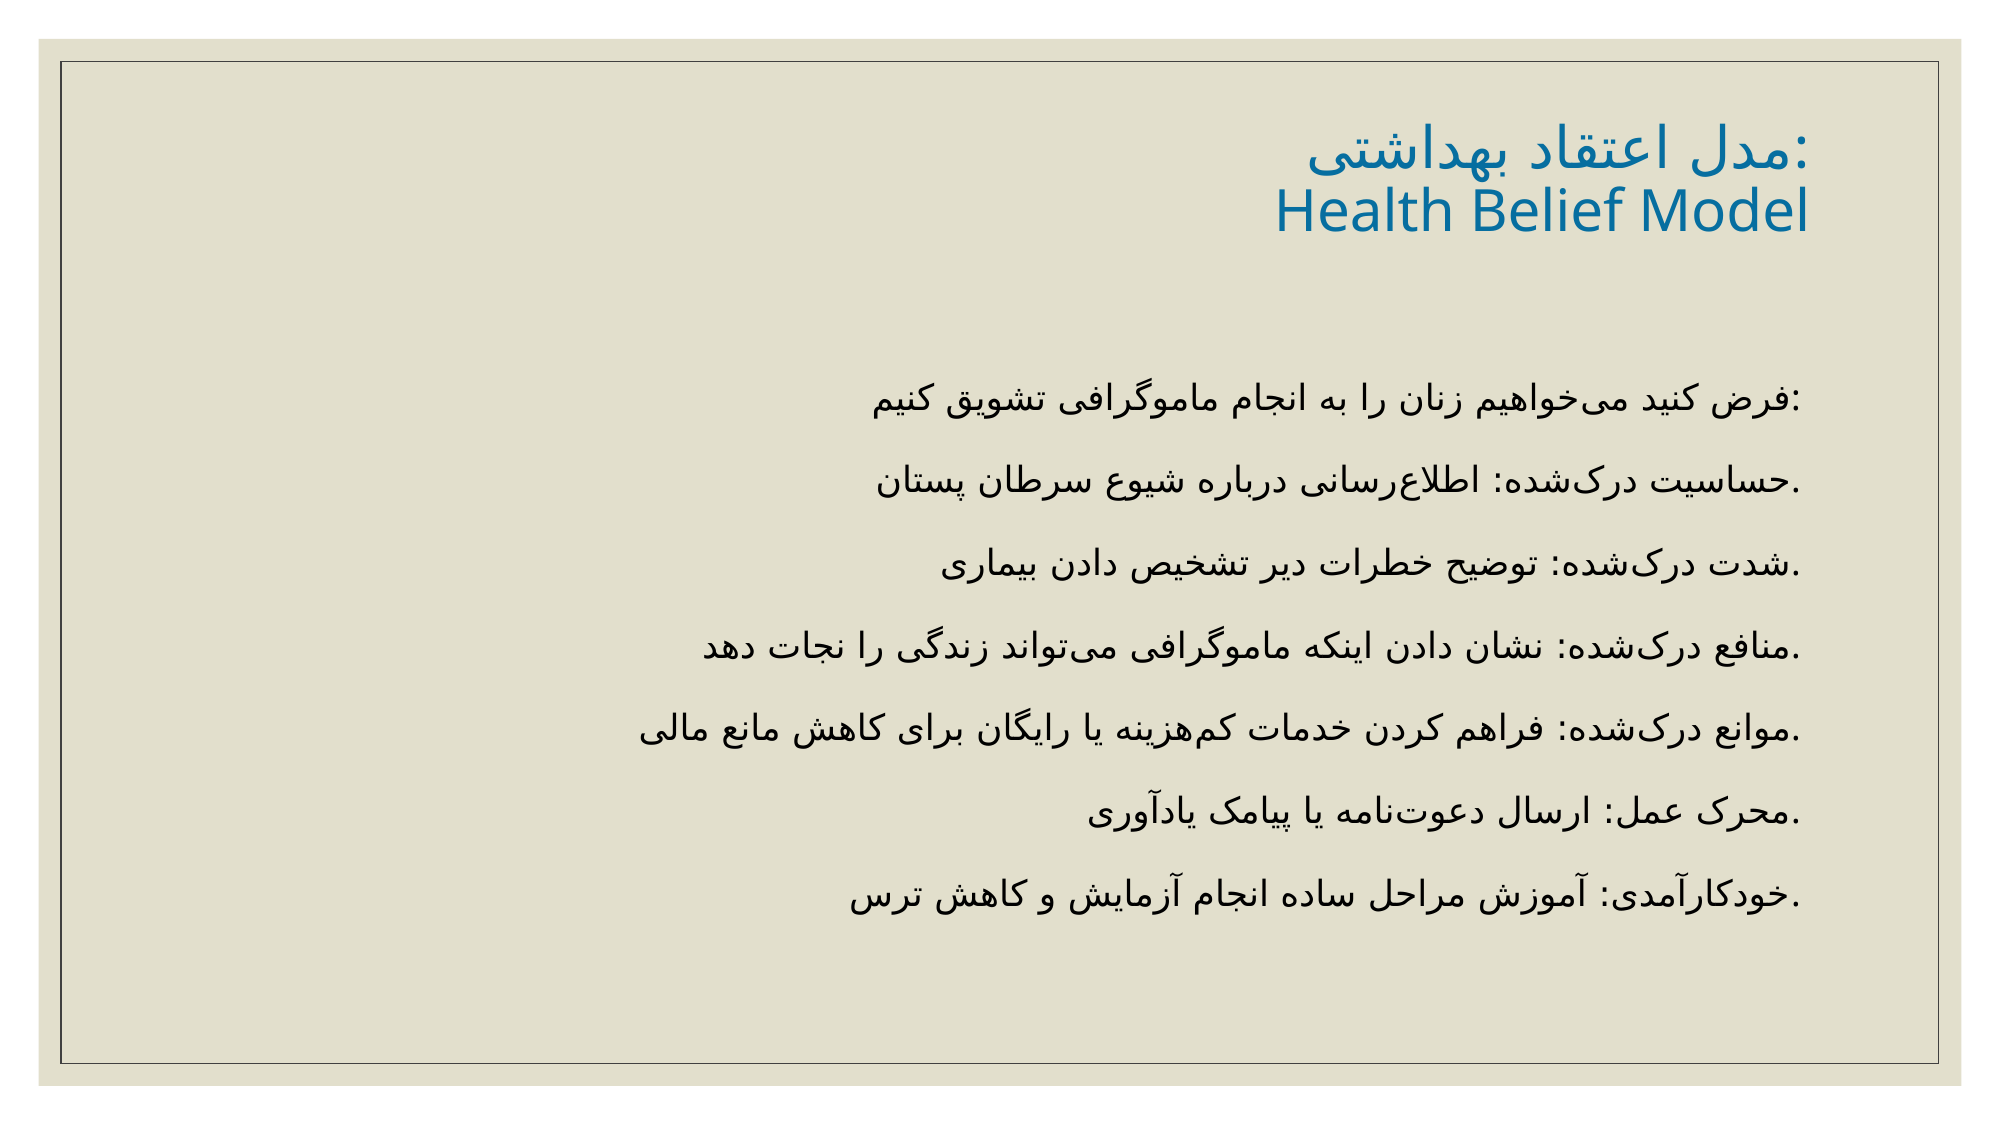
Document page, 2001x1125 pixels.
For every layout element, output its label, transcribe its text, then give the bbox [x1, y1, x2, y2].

list فرض کنید می‌خواهیم زنان را به انجام ماموگرافی تشویق کنیم: حساسیت درک‌شده: اطلاع‌رسانی درباره شیوع سرطان پستان. شدت درک‌شده: توضیح خطرات دیر تشخیص دادن بیماری. منافع درک‌شده: نشان دادن اینکه ماموگرافی می‌تواند زندگی را نجات دهد. موانع درک‌شده: فراهم کردن خدمات کم‌هزینه یا رایگان برای کاهش مانع مالی. محرک عمل: ارسال دعوت‌نامه یا پیامک یادآوری. خودکارآمدی: آموزش مراحل ساده انجام آزمایش و کاهش ترس. [174, 345, 1825, 990]
title مدل اعتقاد بهداشتی: Health Belief Model [174, 105, 1825, 257]
